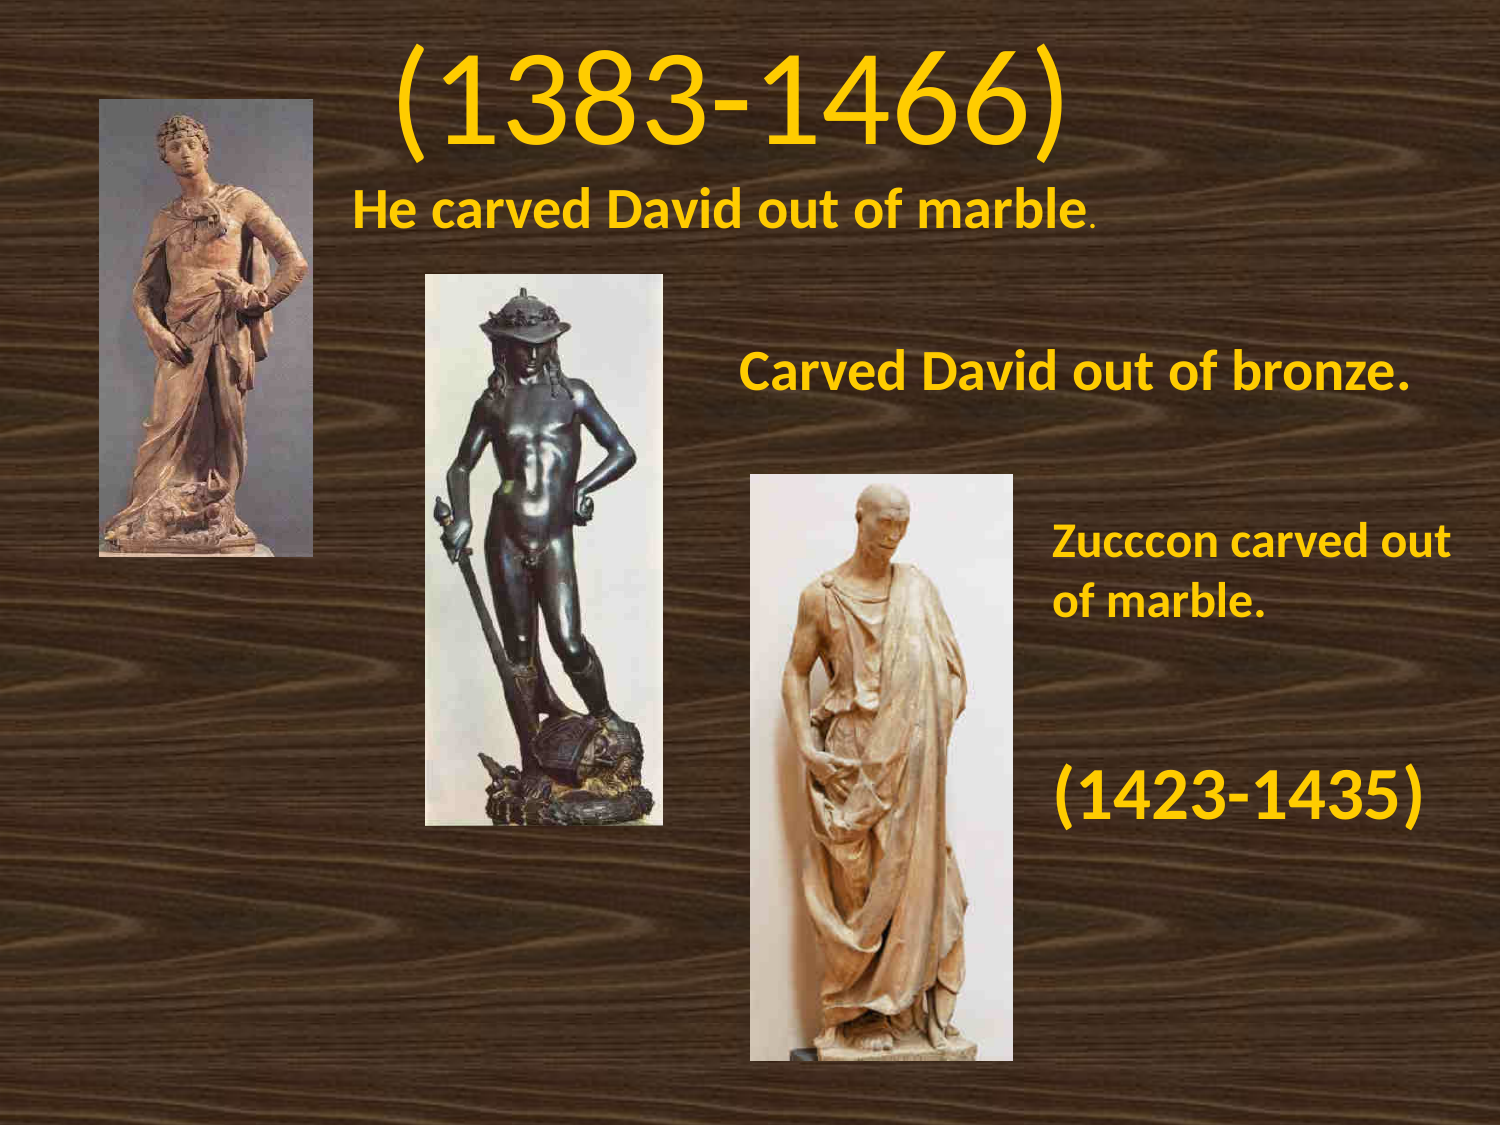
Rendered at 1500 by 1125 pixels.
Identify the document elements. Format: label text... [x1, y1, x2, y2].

text_box Carved David out of bronze. [725, 324, 1500, 410]
text_box (1383-1466) [374, 0, 1113, 180]
text_box (1423-1435) [1037, 737, 1475, 843]
text_box He carved David out of marble. [337, 162, 1150, 248]
picture [0, 0, 1500, 1125]
text_box Zucccon carved out of marble. [1037, 499, 1500, 635]
